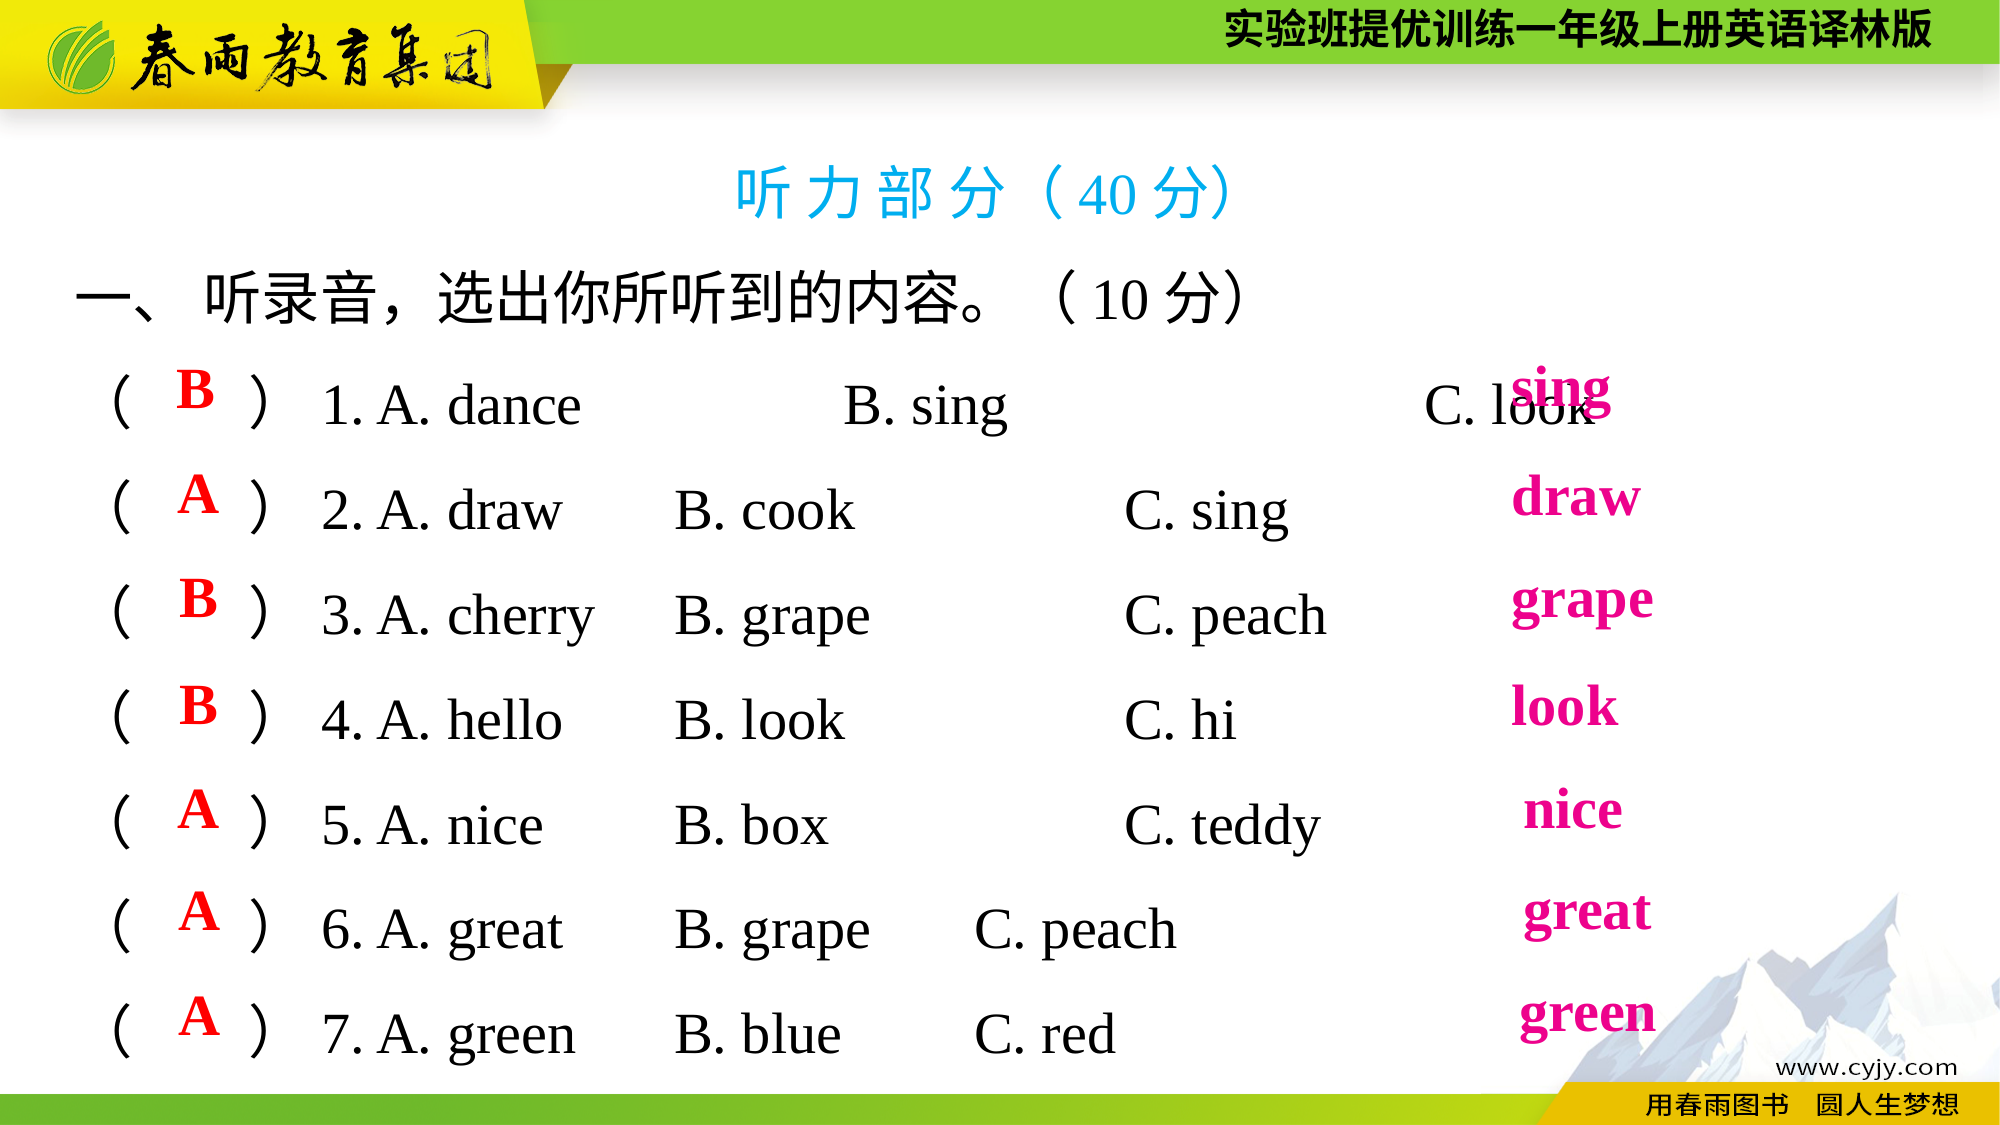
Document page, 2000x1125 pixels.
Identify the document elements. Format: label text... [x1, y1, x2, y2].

text_box draw [1496, 449, 1657, 535]
text_box B [164, 551, 233, 637]
text_box A [162, 447, 235, 533]
text_box great [1508, 863, 1667, 949]
text_box B [161, 342, 245, 428]
text_box grape [1496, 551, 1670, 637]
text_box A [149, 864, 236, 950]
text_box A [163, 969, 250, 1055]
text_box sing [1496, 341, 1628, 426]
text_box B [164, 658, 234, 744]
text_box look [1496, 660, 1634, 745]
list 听 力 部 分（40分） 一、 听录音，选出你所听到的内容。（10分） （ ）1. A. dance B. sing C. look （ ）2. A. draw B. cook C. sing （ ）3. A. cherry B. grape C. peach （ ）4. A. hello B. look C. hi （ ）5. A. nice B. box C. teddy （ ）6. A. great B. grape C. peach （ ）7. A. green B. blue C. red [59, 113, 1944, 1083]
text_box A [148, 763, 235, 848]
text_box green [1489, 965, 1673, 1051]
text_box nice [1508, 762, 1639, 848]
picture [0, 0, 2000, 1125]
